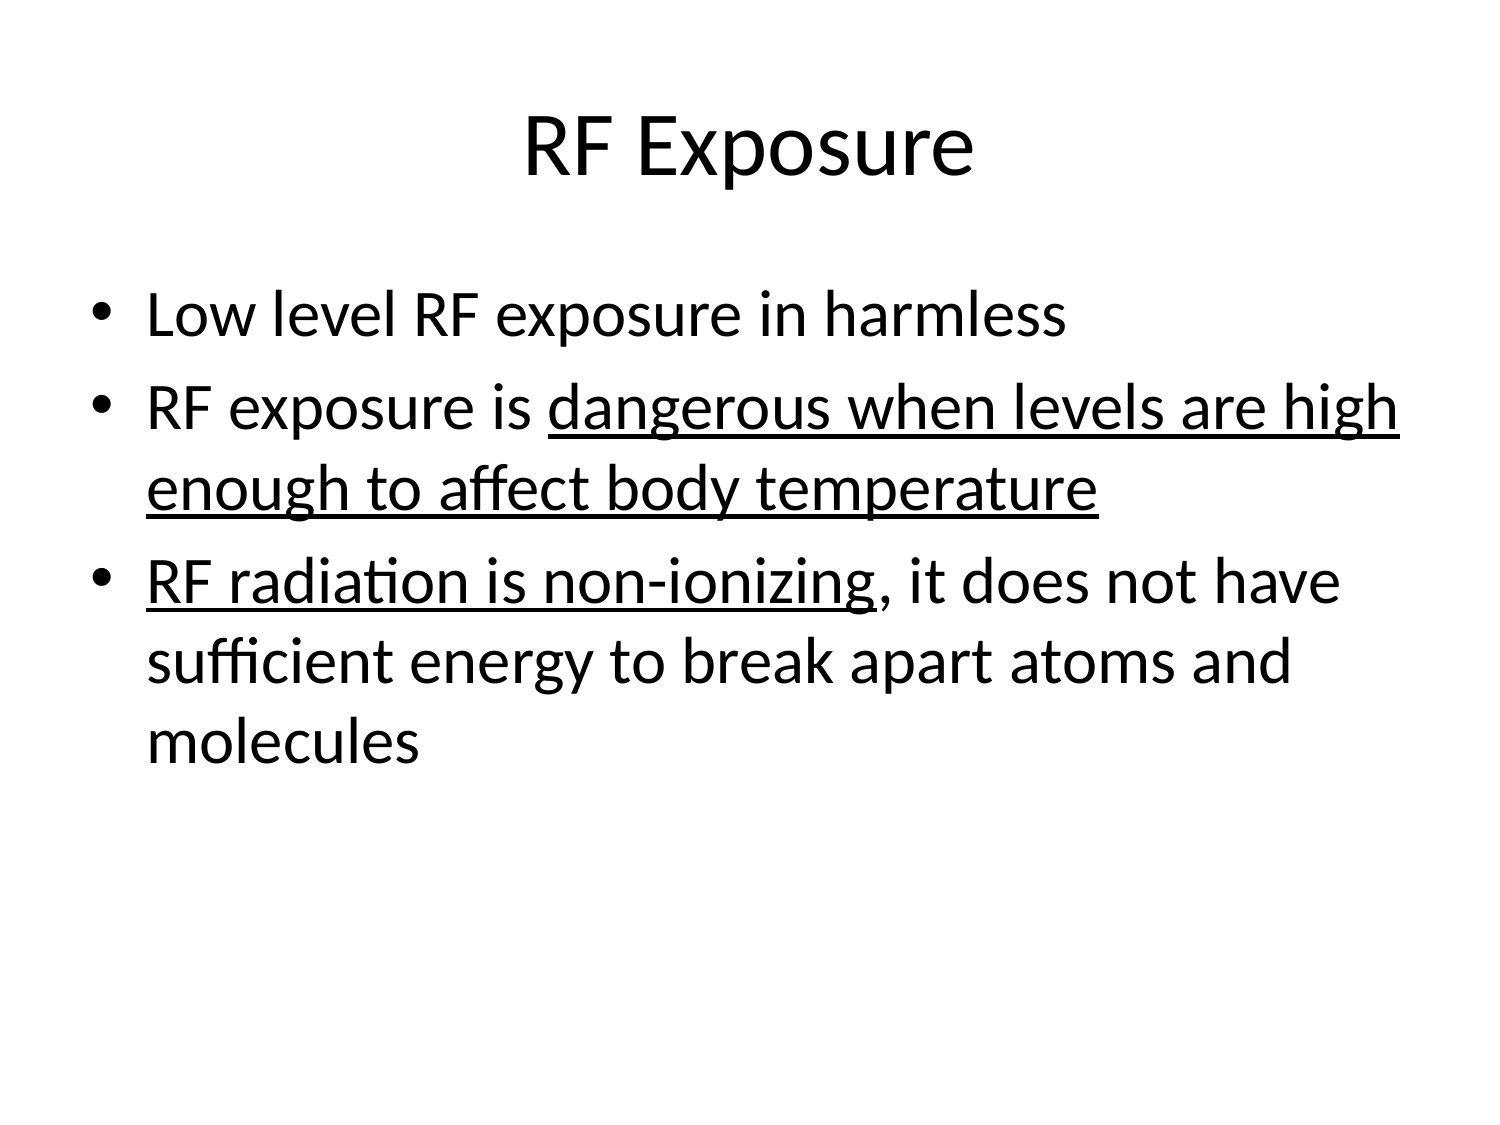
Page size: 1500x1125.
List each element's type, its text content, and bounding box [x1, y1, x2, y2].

title RF Exposure [75, 45, 1425, 233]
list Low level RF exposure in harmless RF exposure is dangerous when levels are high enough to affect body temperature RF radiation is non-ionizing, it does not have sufficient energy to break apart atoms and molecules [75, 262, 1425, 1005]
